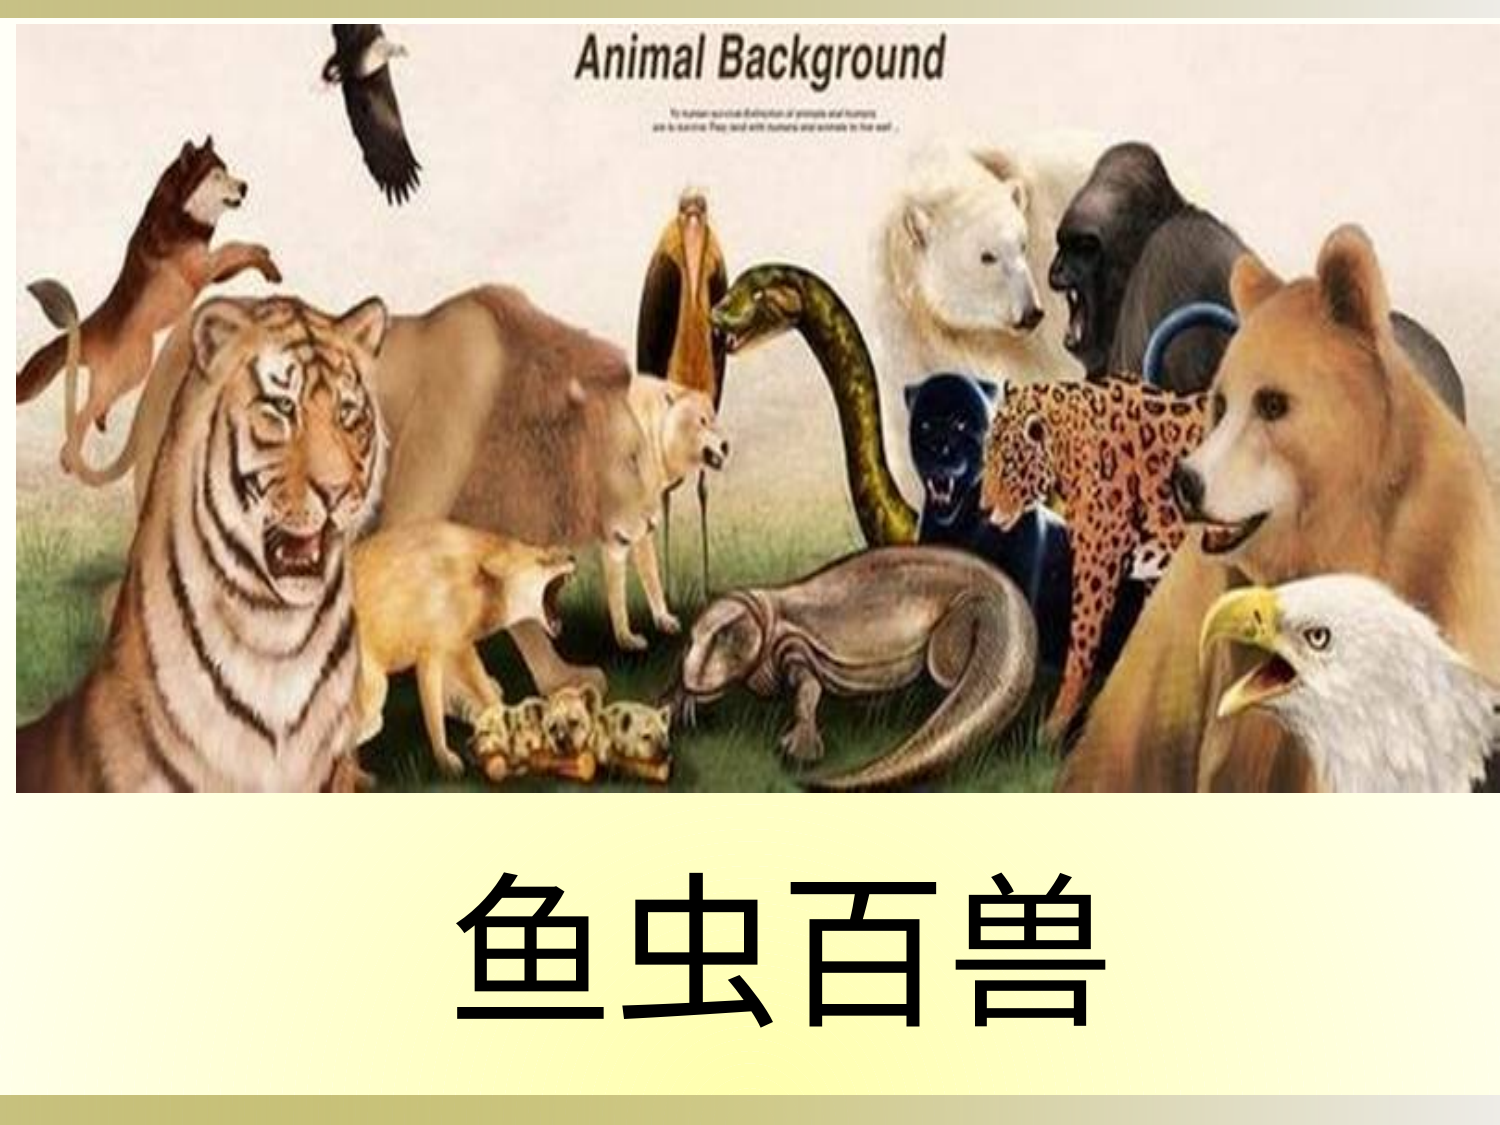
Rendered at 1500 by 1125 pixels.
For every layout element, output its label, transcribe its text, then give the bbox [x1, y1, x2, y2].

picture [16, 23, 1500, 793]
text_box 鱼虫百兽 [432, 839, 1152, 1055]
